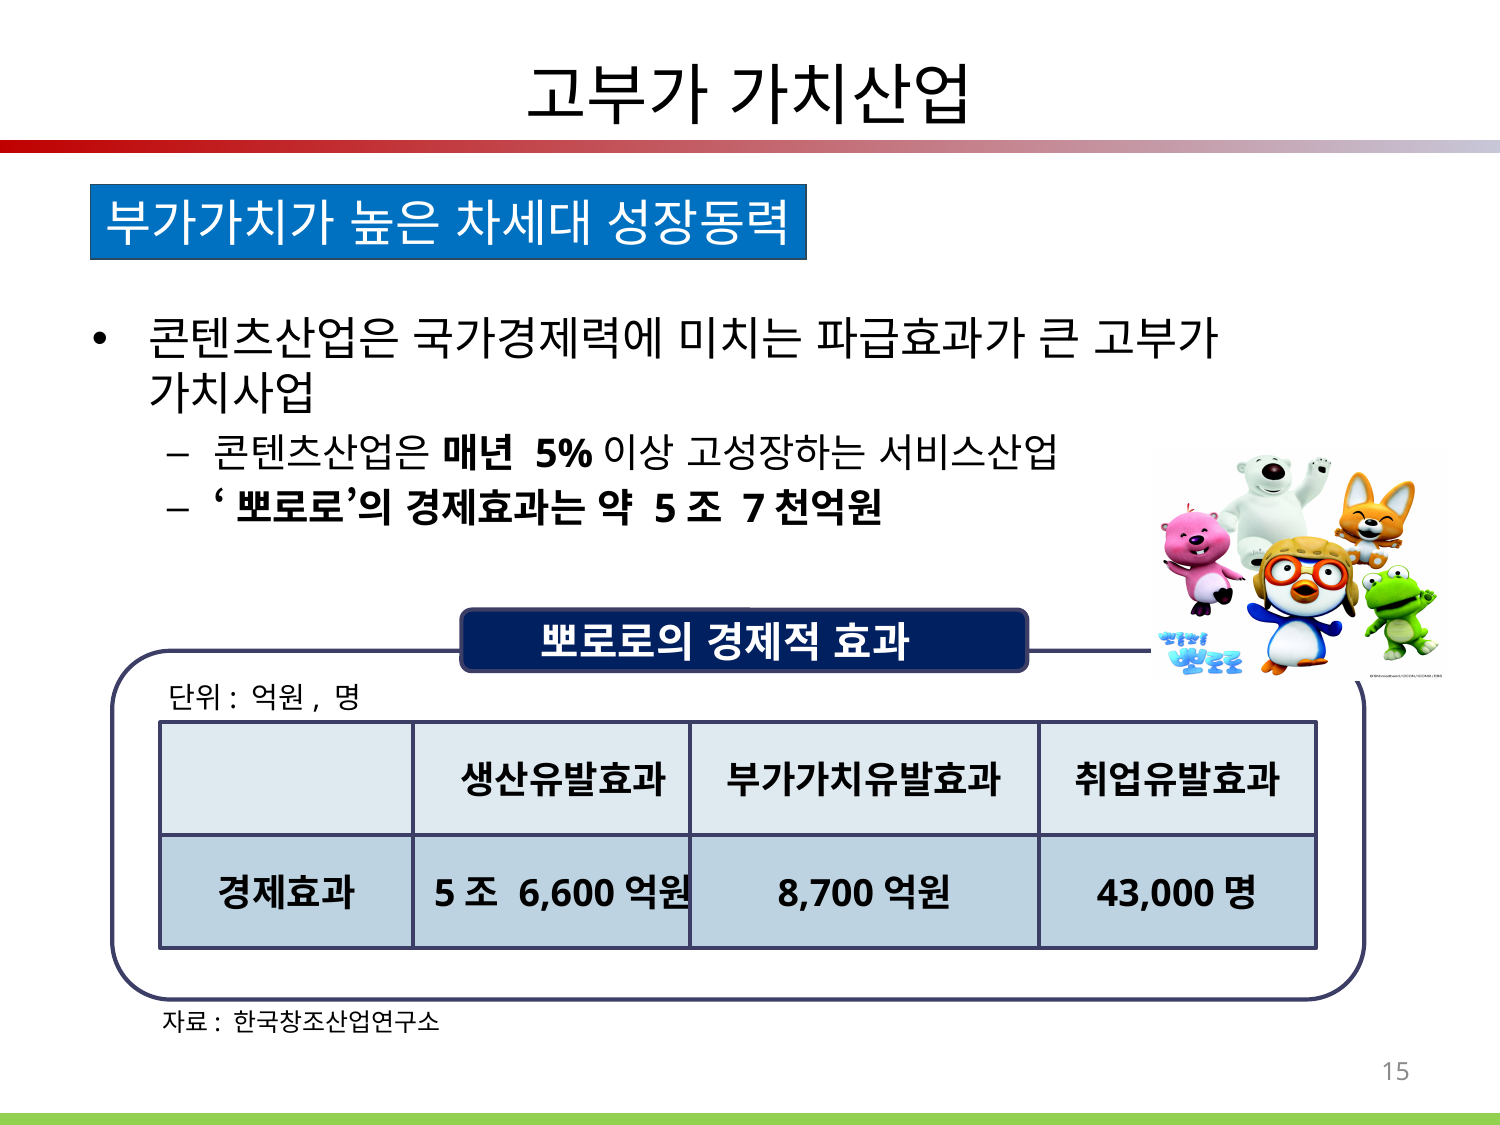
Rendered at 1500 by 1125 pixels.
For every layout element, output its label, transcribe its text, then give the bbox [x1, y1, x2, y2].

list 콘텐츠산업은 국가경제력에 미치는 파급효과가 큰 고부가 가치사업 콘텐츠산업은 매년 5%이상 고성장하는 서비스산업 ‘뽀로로’의 경제효과는 약 5조 7천억원 [76, 302, 1428, 1125]
slide_number 15 [1074, 1042, 1425, 1103]
title 고부가 가치산업 [74, 75, 1426, 141]
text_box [111, 609, 1365, 1000]
text_box 자료: 한국창조산업연구소 [147, 1008, 1353, 1045]
picture [1151, 447, 1448, 681]
text_box [0, 0, 1500, 75]
text_box 부가가치가 높은 차세대 성장동력 [90, 184, 807, 260]
